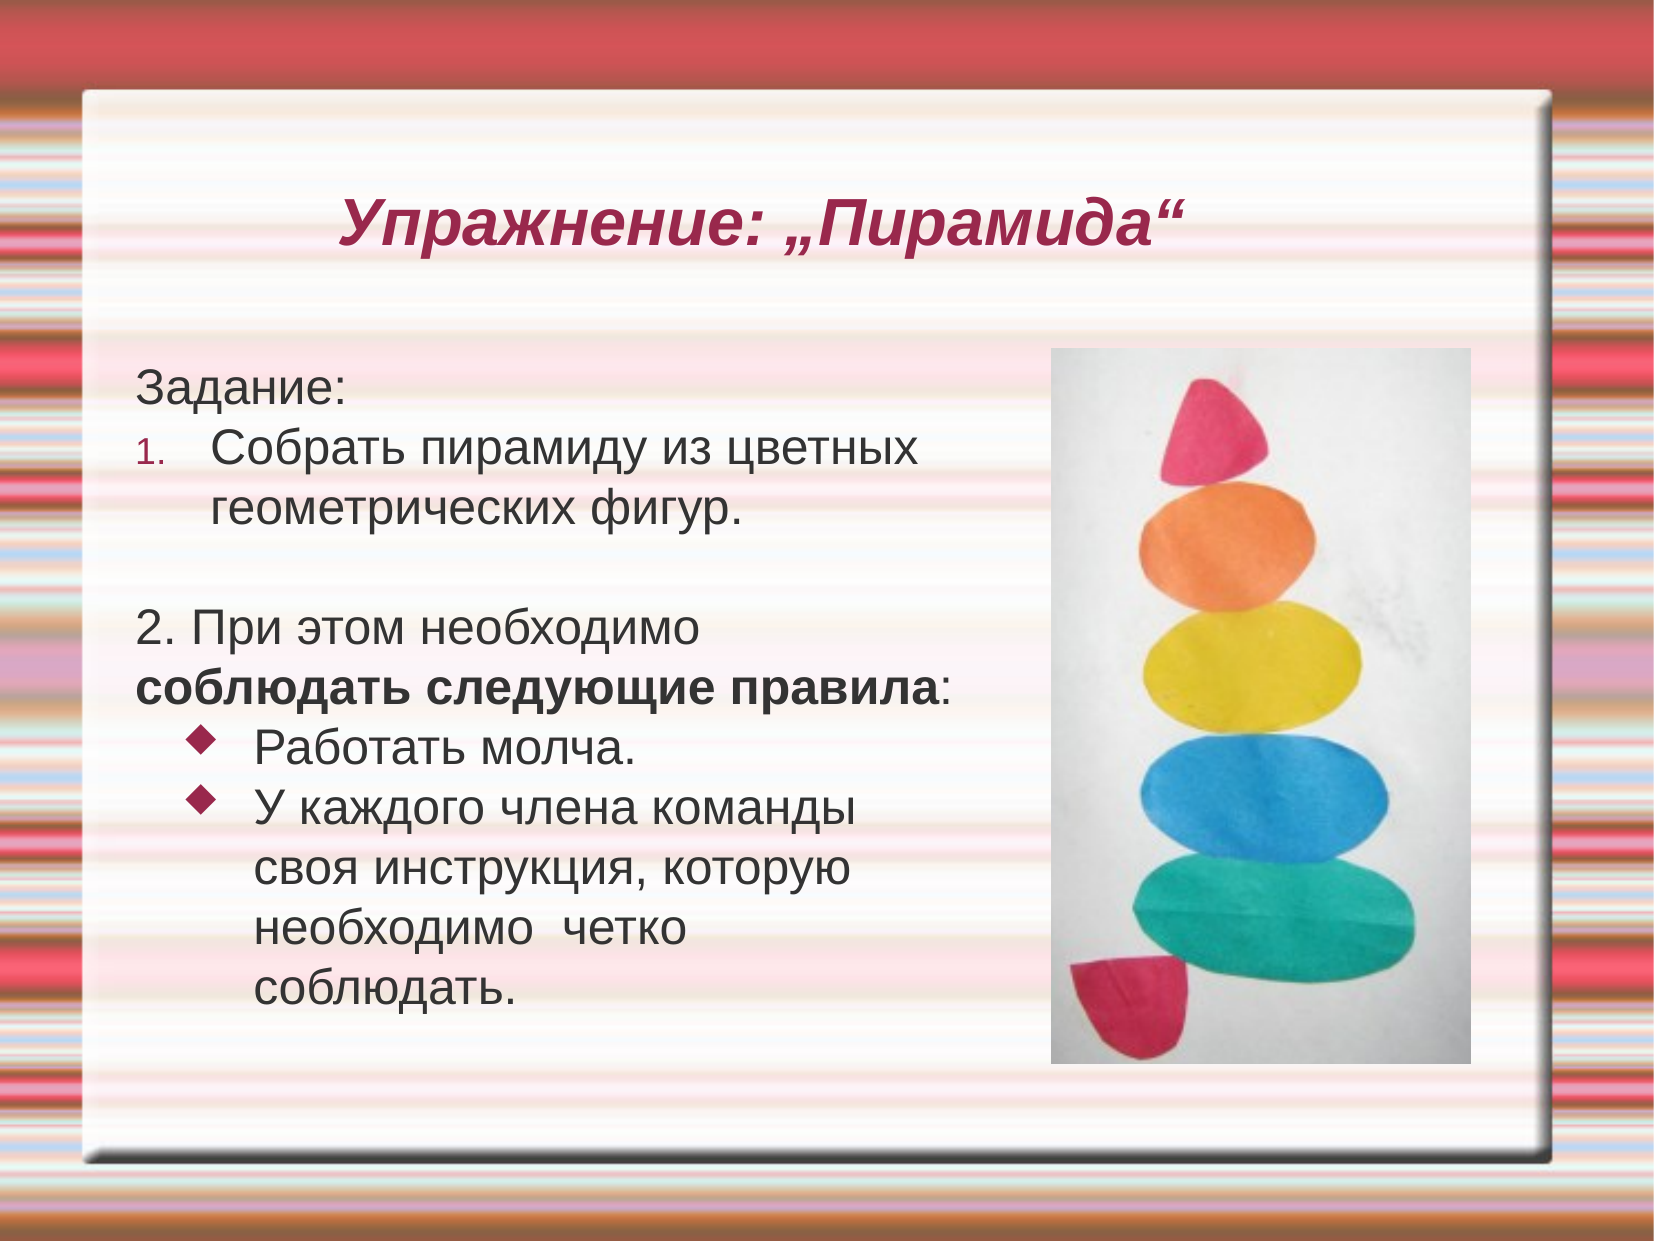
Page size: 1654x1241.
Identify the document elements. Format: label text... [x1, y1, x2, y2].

title Упражнение: „Пирамида“ [121, 114, 1534, 322]
picture [0, 0, 1654, 1241]
list Задание: Собрать пирамиду из цветных геометрических фигур. 2. При этом необходимо соблюдать следующие правила: Работать молча. У каждого члена команды своя инструкция, которую необходимо четко соблюдать. [123, 354, 957, 1059]
